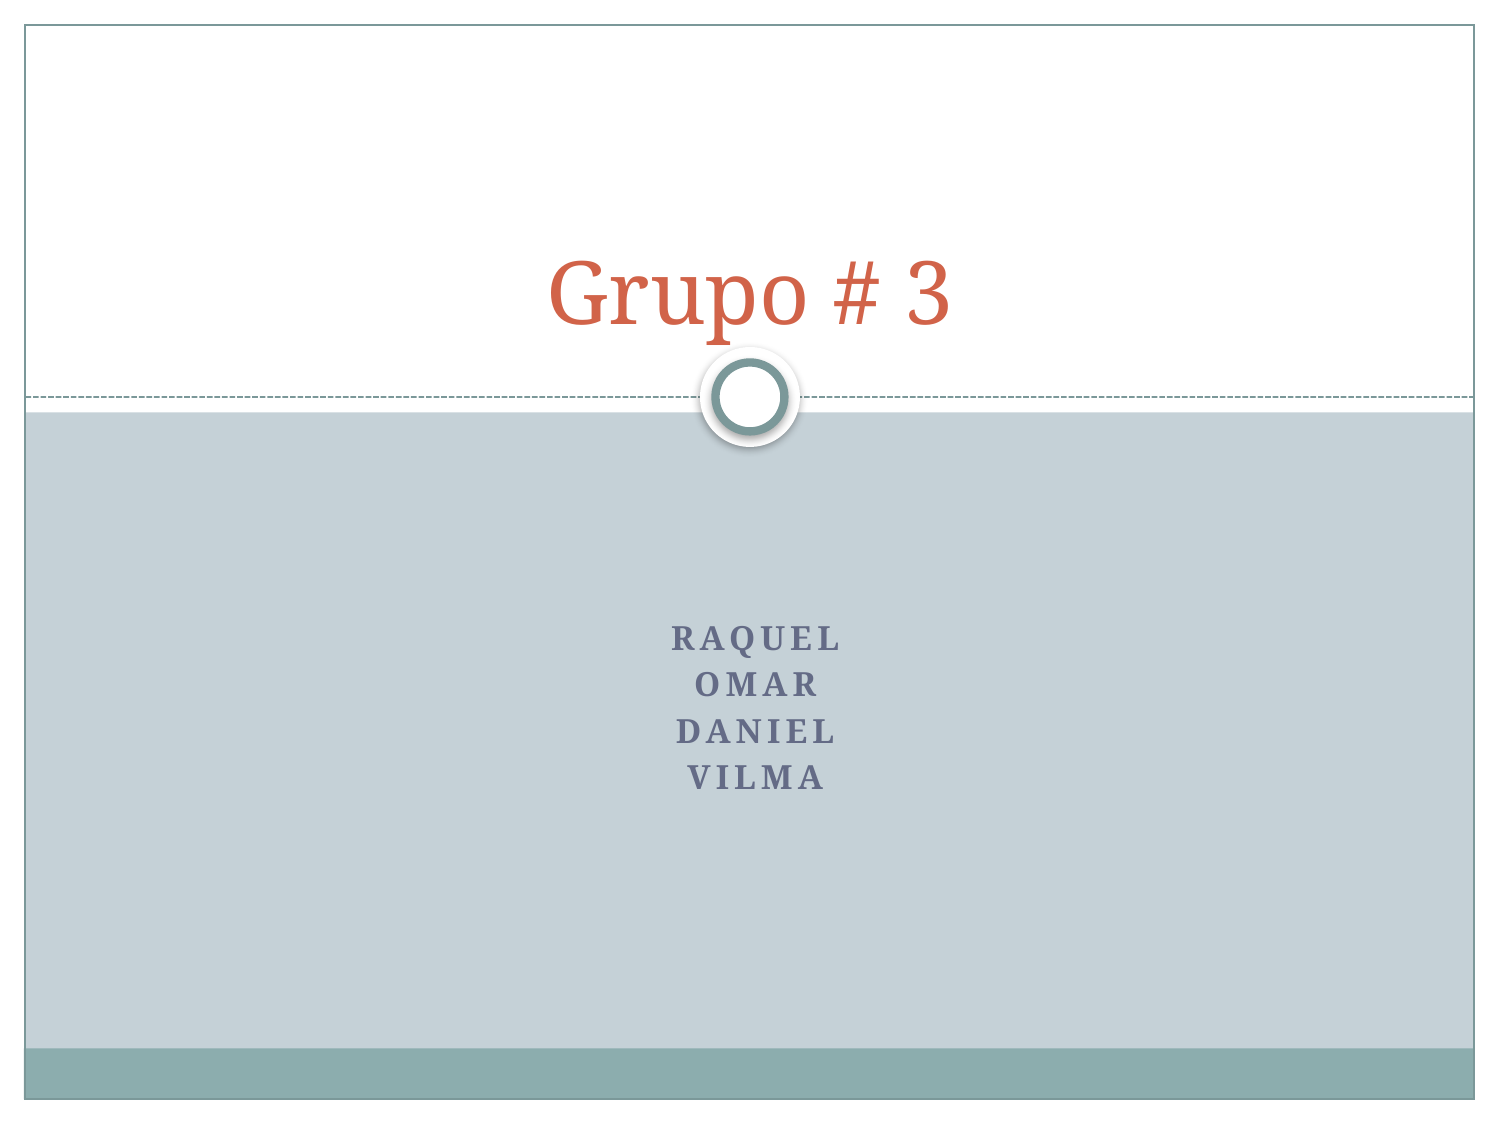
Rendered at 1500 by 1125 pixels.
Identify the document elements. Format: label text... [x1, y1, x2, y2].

title Grupo # 3 [112, 62, 1388, 350]
subtitle Raquel Omar Daniel Vilma [230, 609, 1281, 898]
